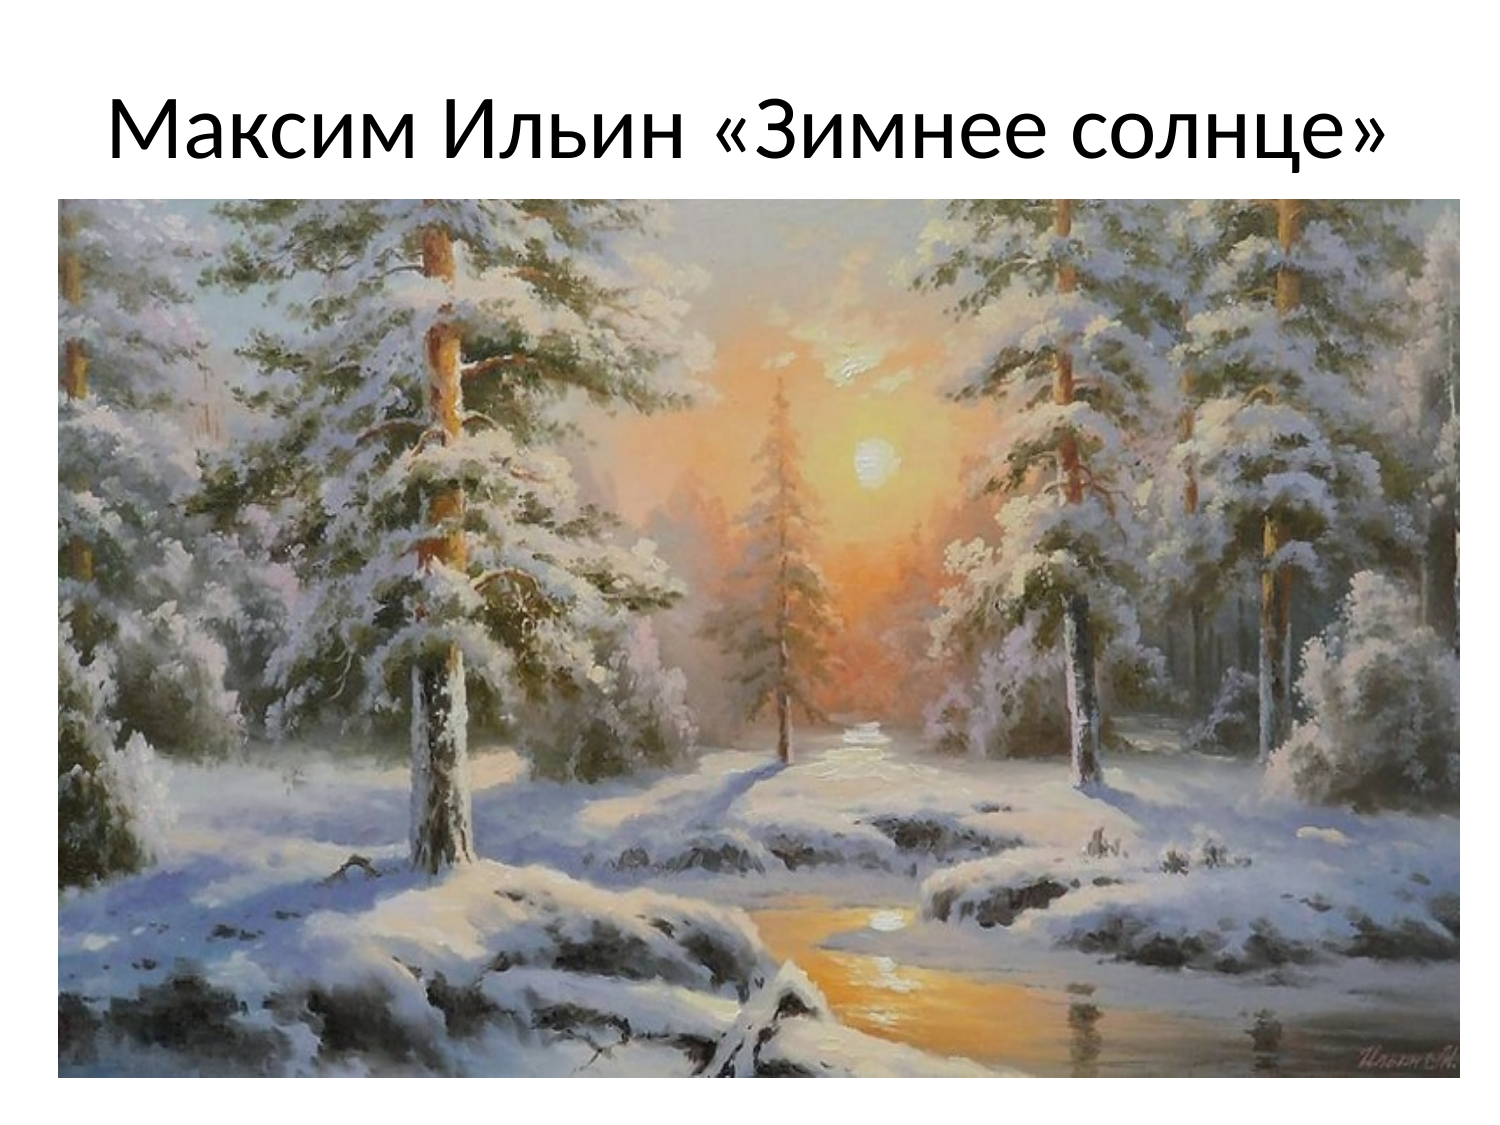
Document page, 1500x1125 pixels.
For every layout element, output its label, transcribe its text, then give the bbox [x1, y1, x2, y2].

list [58, 198, 1460, 1079]
title Максим Ильин «Зимнее солнце» [75, 45, 1425, 197]
